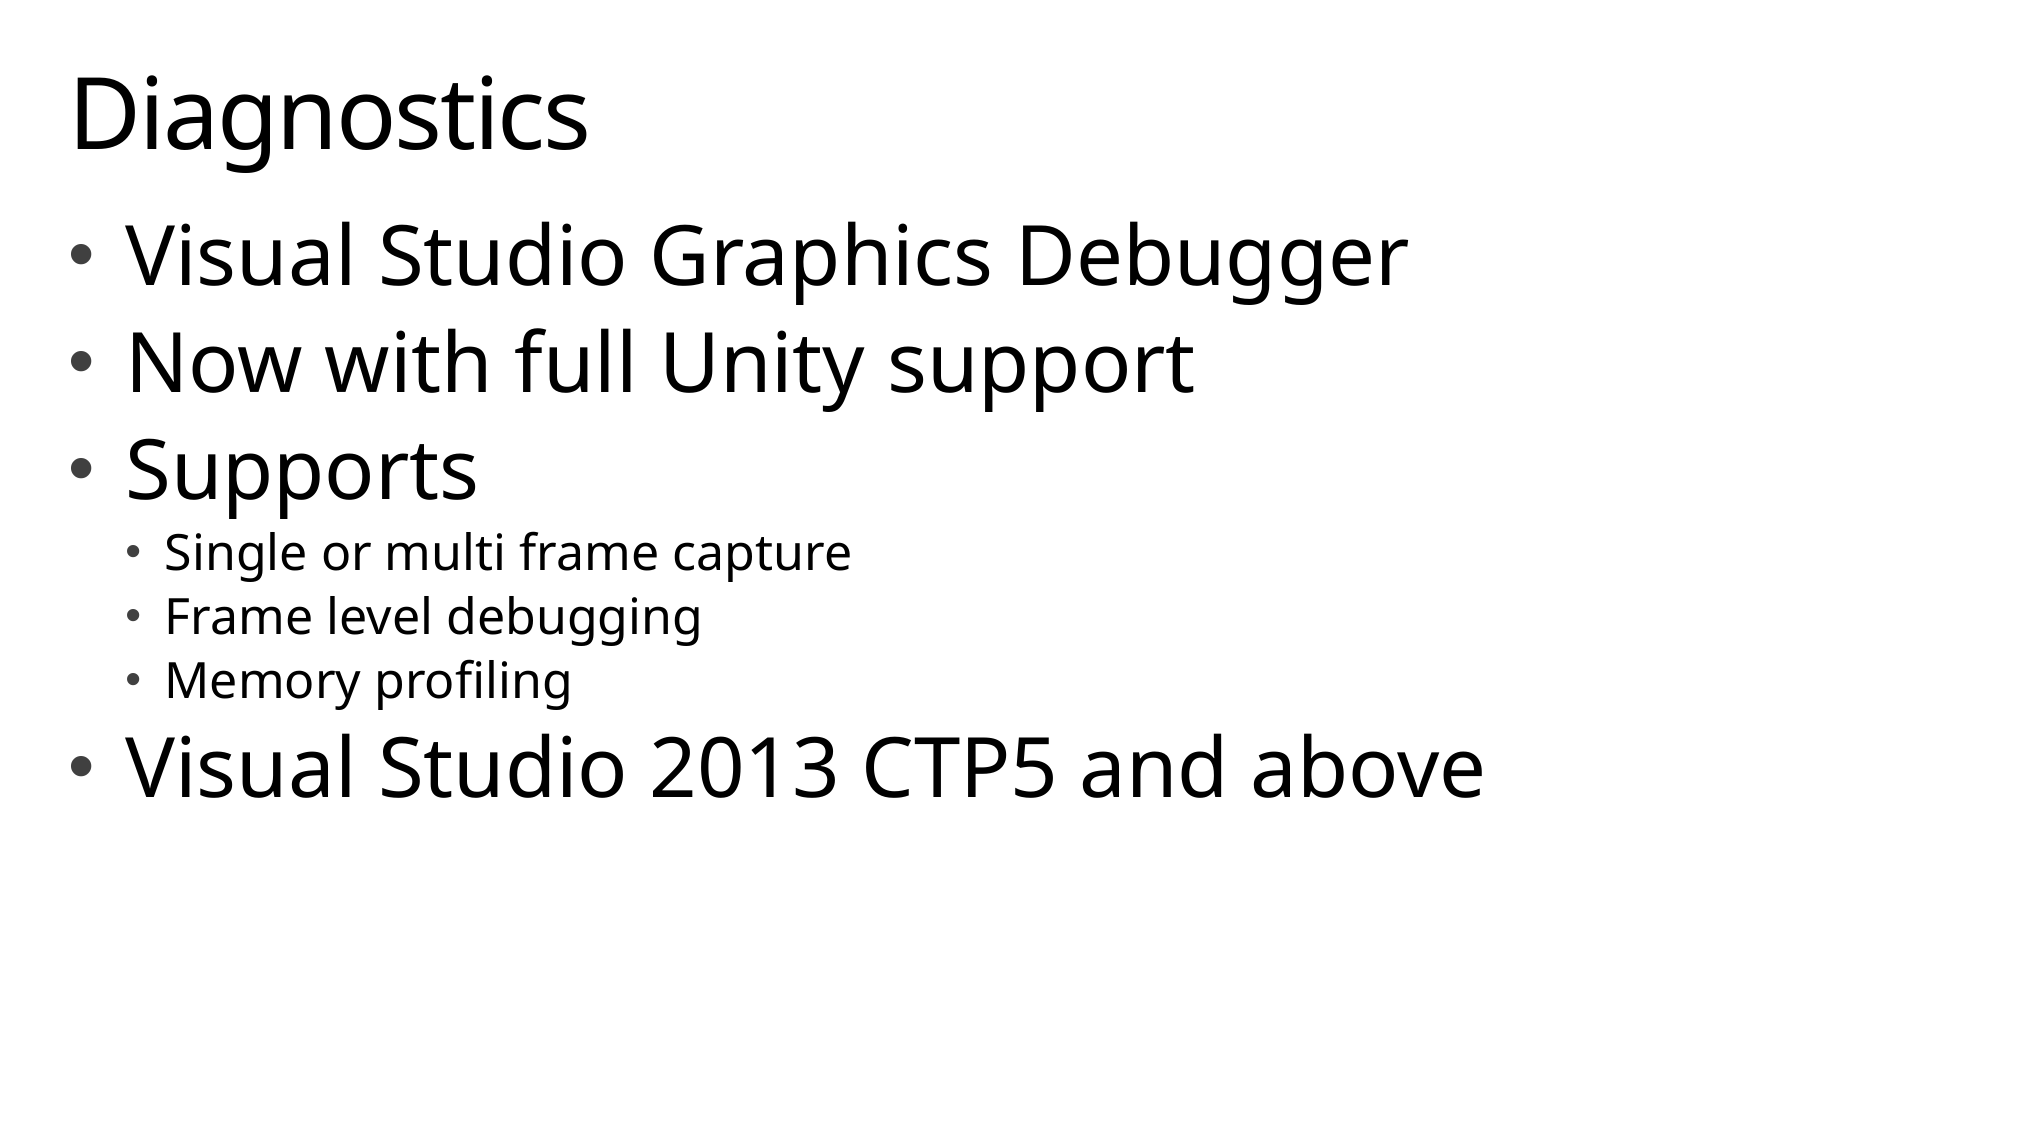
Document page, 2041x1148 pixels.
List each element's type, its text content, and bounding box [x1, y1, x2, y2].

list Visual Studio Graphics Debugger Now with full Unity support Supports Single or multi frame capture Frame level debugging Memory profiling Visual Studio 2013 CTP5 and above [45, 199, 1996, 854]
title Diagnostics [45, 48, 1996, 199]
